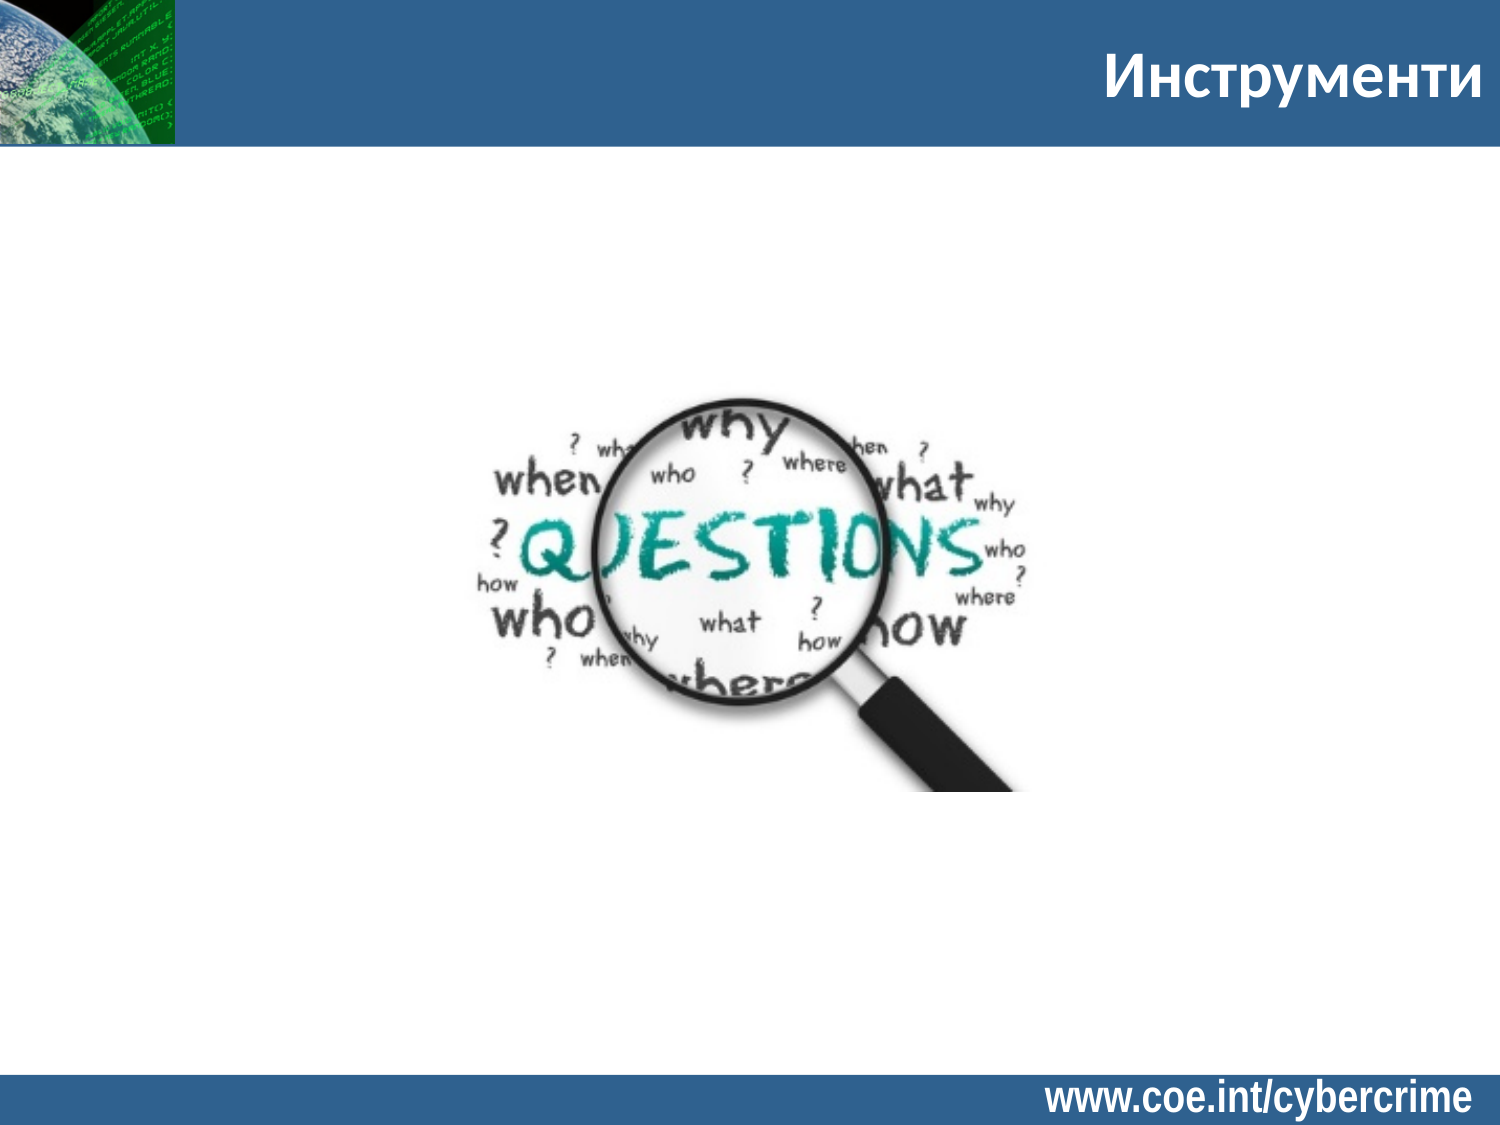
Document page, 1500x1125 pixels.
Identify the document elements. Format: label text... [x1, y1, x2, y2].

picture [443, 332, 1057, 793]
text_box www.coe.int/cybercrime [1030, 1059, 1500, 1125]
picture [0, 0, 175, 144]
text_box [0, 1073, 1030, 1125]
text_box Инструменти [177, 0, 1500, 149]
